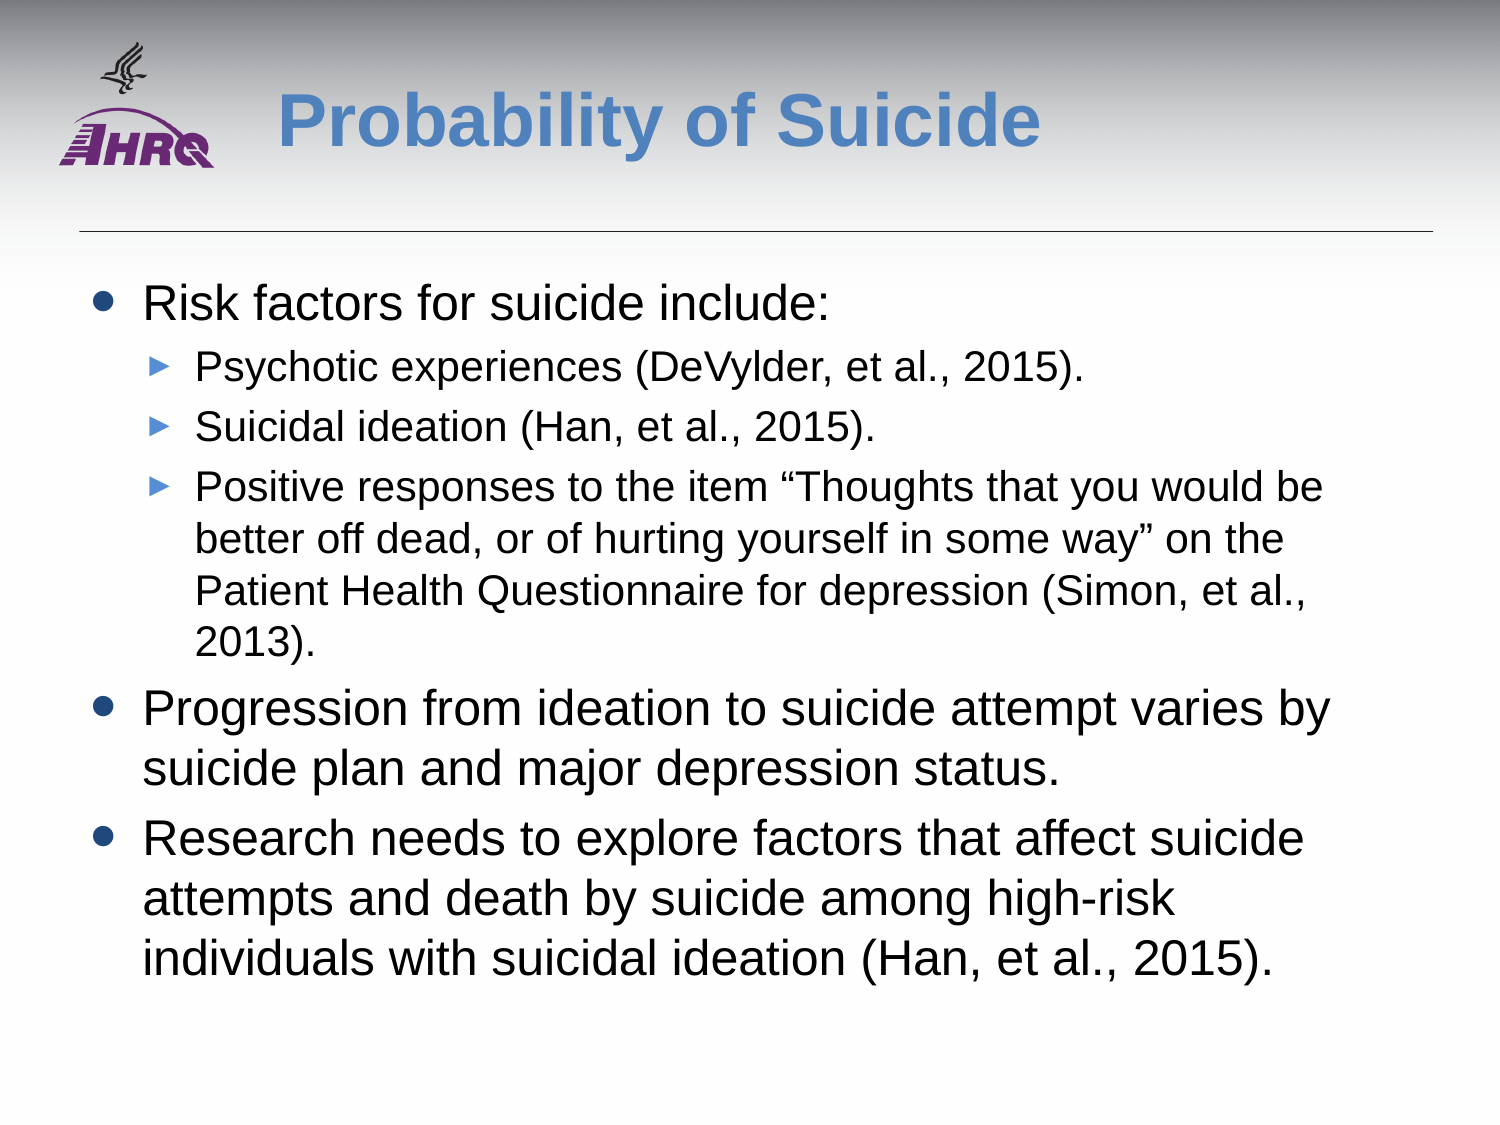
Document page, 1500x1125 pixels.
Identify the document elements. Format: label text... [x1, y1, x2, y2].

list Risk factors for suicide include: Psychotic experiences (DeVylder, et al., 2015). Suicidal ideation (Han, et al., 2015). Positive responses to the item “Thoughts that you would be better off dead, or of hurting yourself in some way” on the Patient Health Questionnaire for depression (Simon, et al., 2013). Progression from ideation to suicide attempt varies by suicide plan and major depression status. Research needs to explore factors that affect suicide attempts and death by suicide among high-risk individuals with suicidal ideation (Han, et al., 2015). [75, 262, 1425, 1005]
title Probability of Suicide [262, 45, 1425, 188]
picture [0, 0, 1500, 1125]
